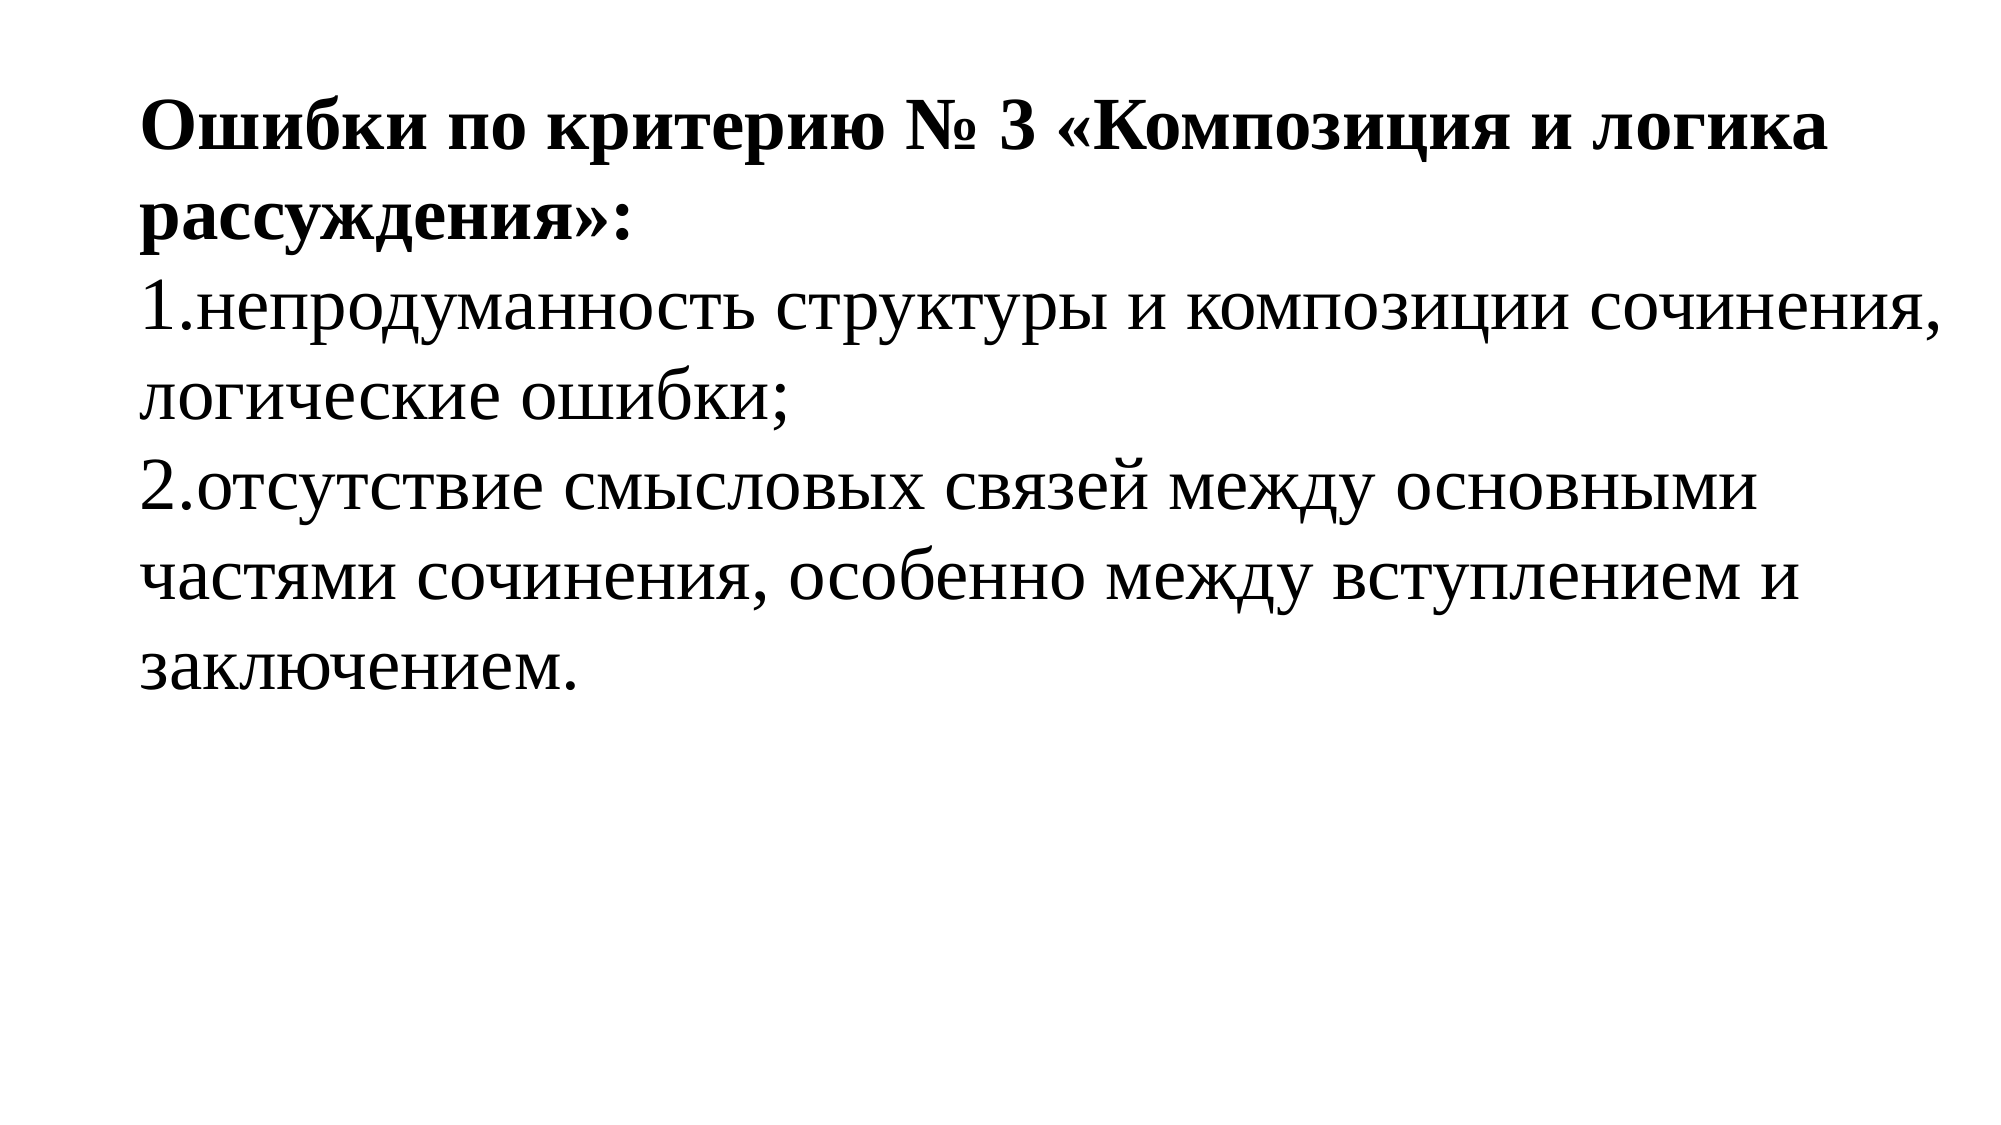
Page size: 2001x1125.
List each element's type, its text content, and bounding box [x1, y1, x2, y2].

text_box Ошибки по критерию № 3 «Композиция и логика рассуждения»: непродуманность структуры и композиции сочинения, логические ошибки; отсутствие смысловых связей между основными частями сочинения, особенно между вступлением и заключением. [124, 66, 1973, 802]
